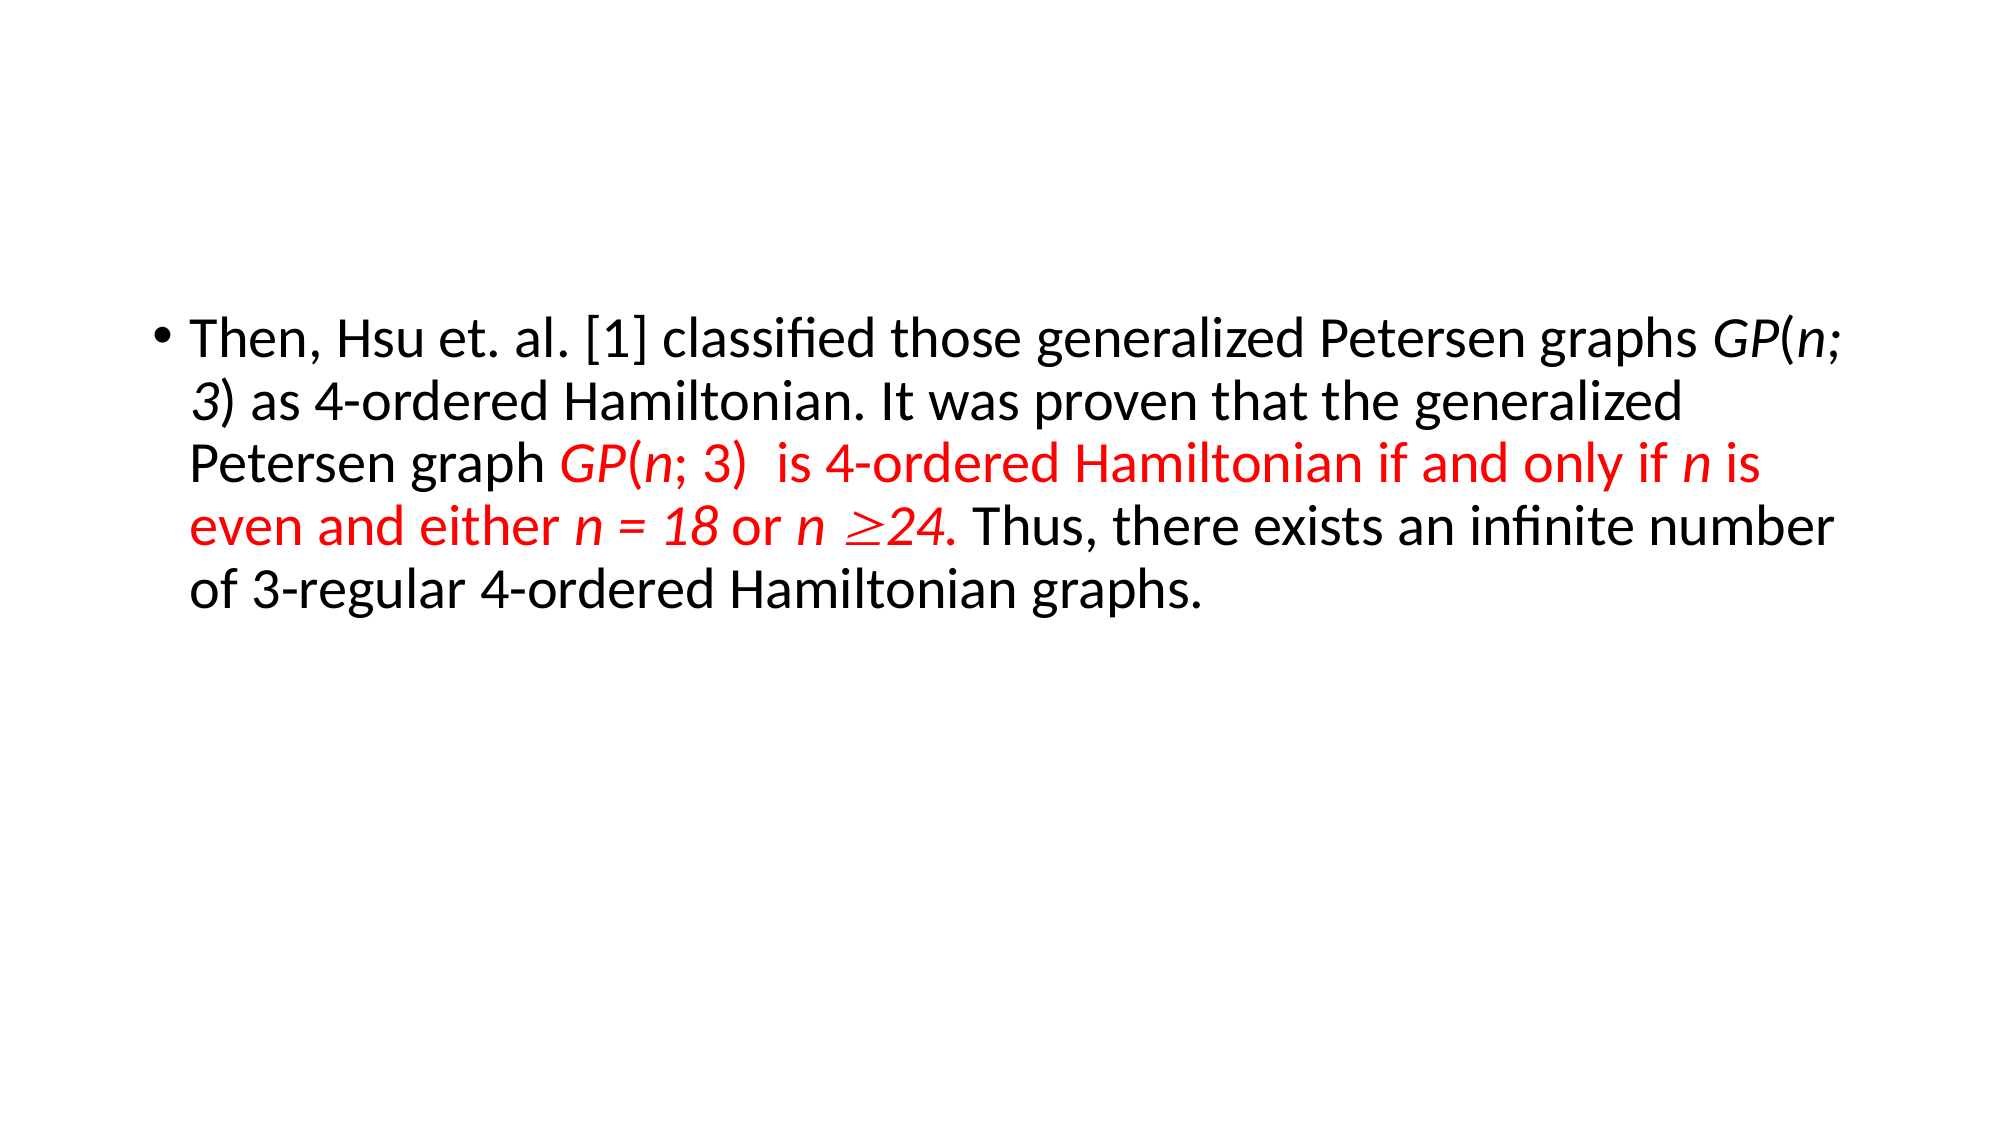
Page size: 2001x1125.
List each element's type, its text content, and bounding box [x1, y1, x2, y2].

list Then, Hsu et. al. [1] classified those generalized Petersen graphs GP(n; 3) as 4-ordered Hamiltonian. It was proven that the generalized Petersen graph GP(n; 3) is 4-ordered Hamiltonian if and only if n is even and either n = 18 or n 24. Thus, there exists an infinite number of 3-regular 4-ordered Hamiltonian graphs. [137, 299, 1863, 1014]
